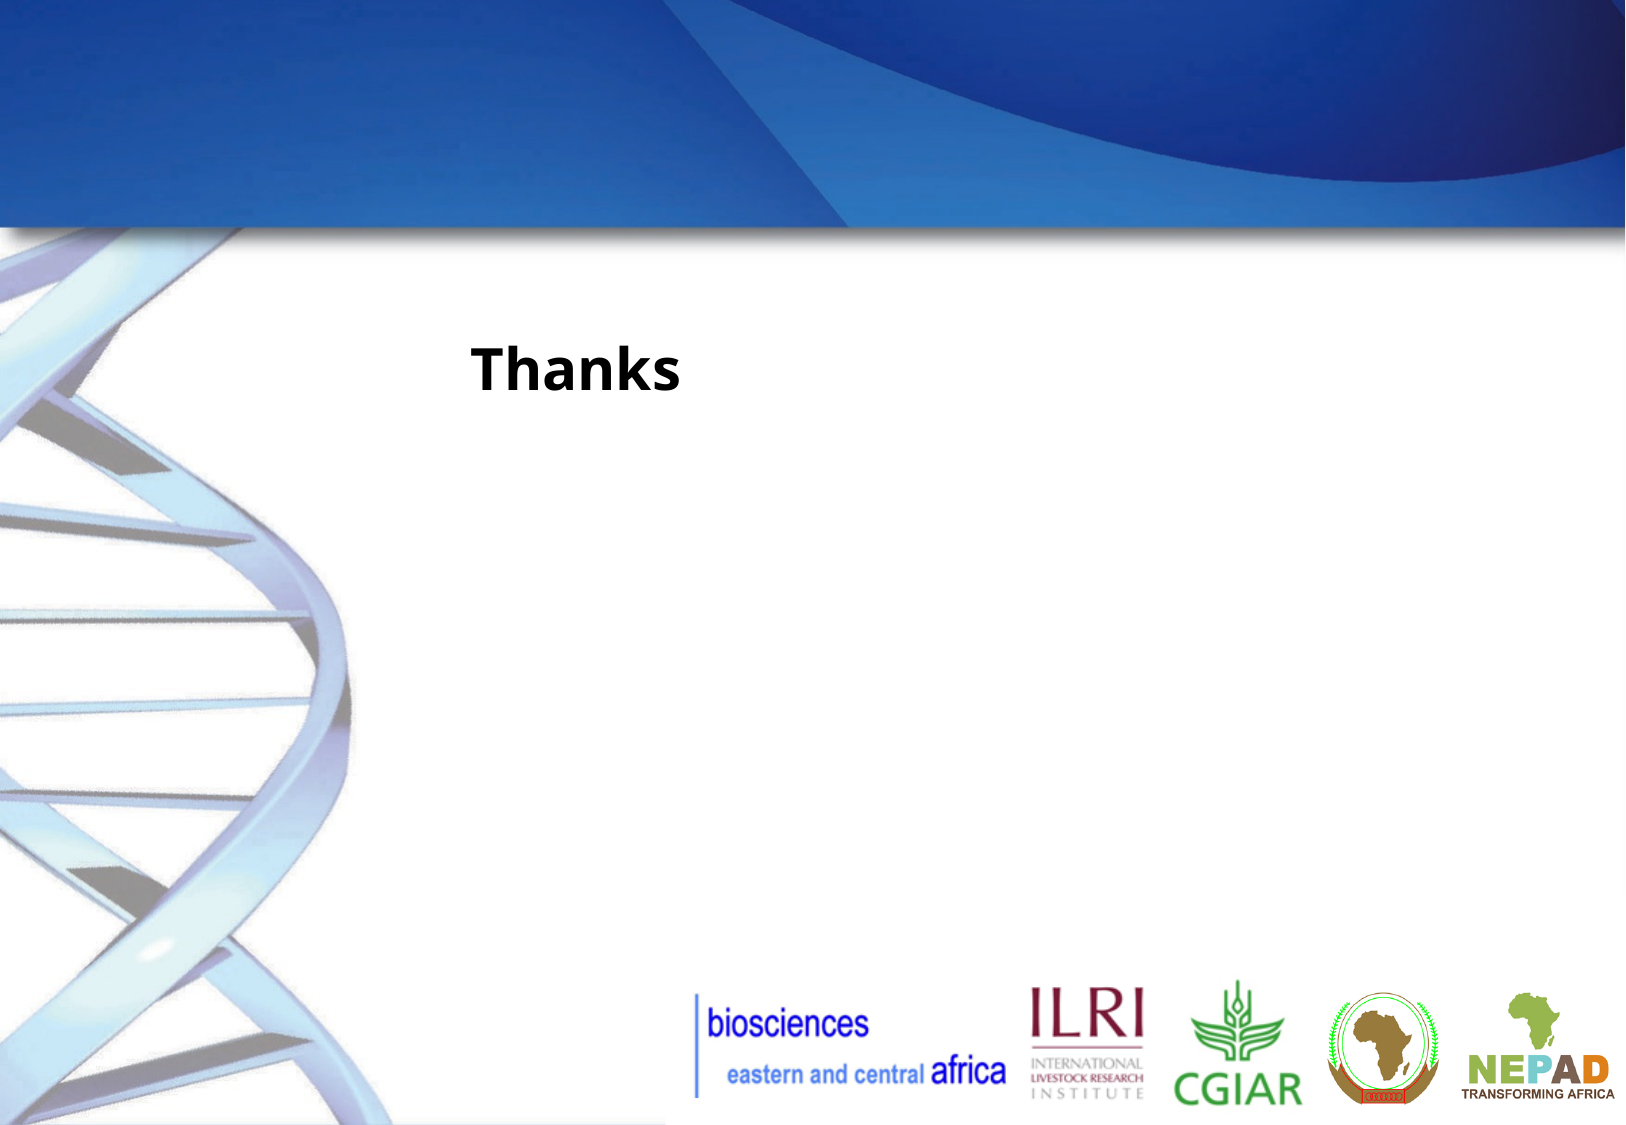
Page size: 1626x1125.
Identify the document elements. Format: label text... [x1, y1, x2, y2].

picture [0, 0, 1626, 1125]
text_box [665, 923, 1625, 1125]
text_box Thanks [455, 324, 1435, 410]
